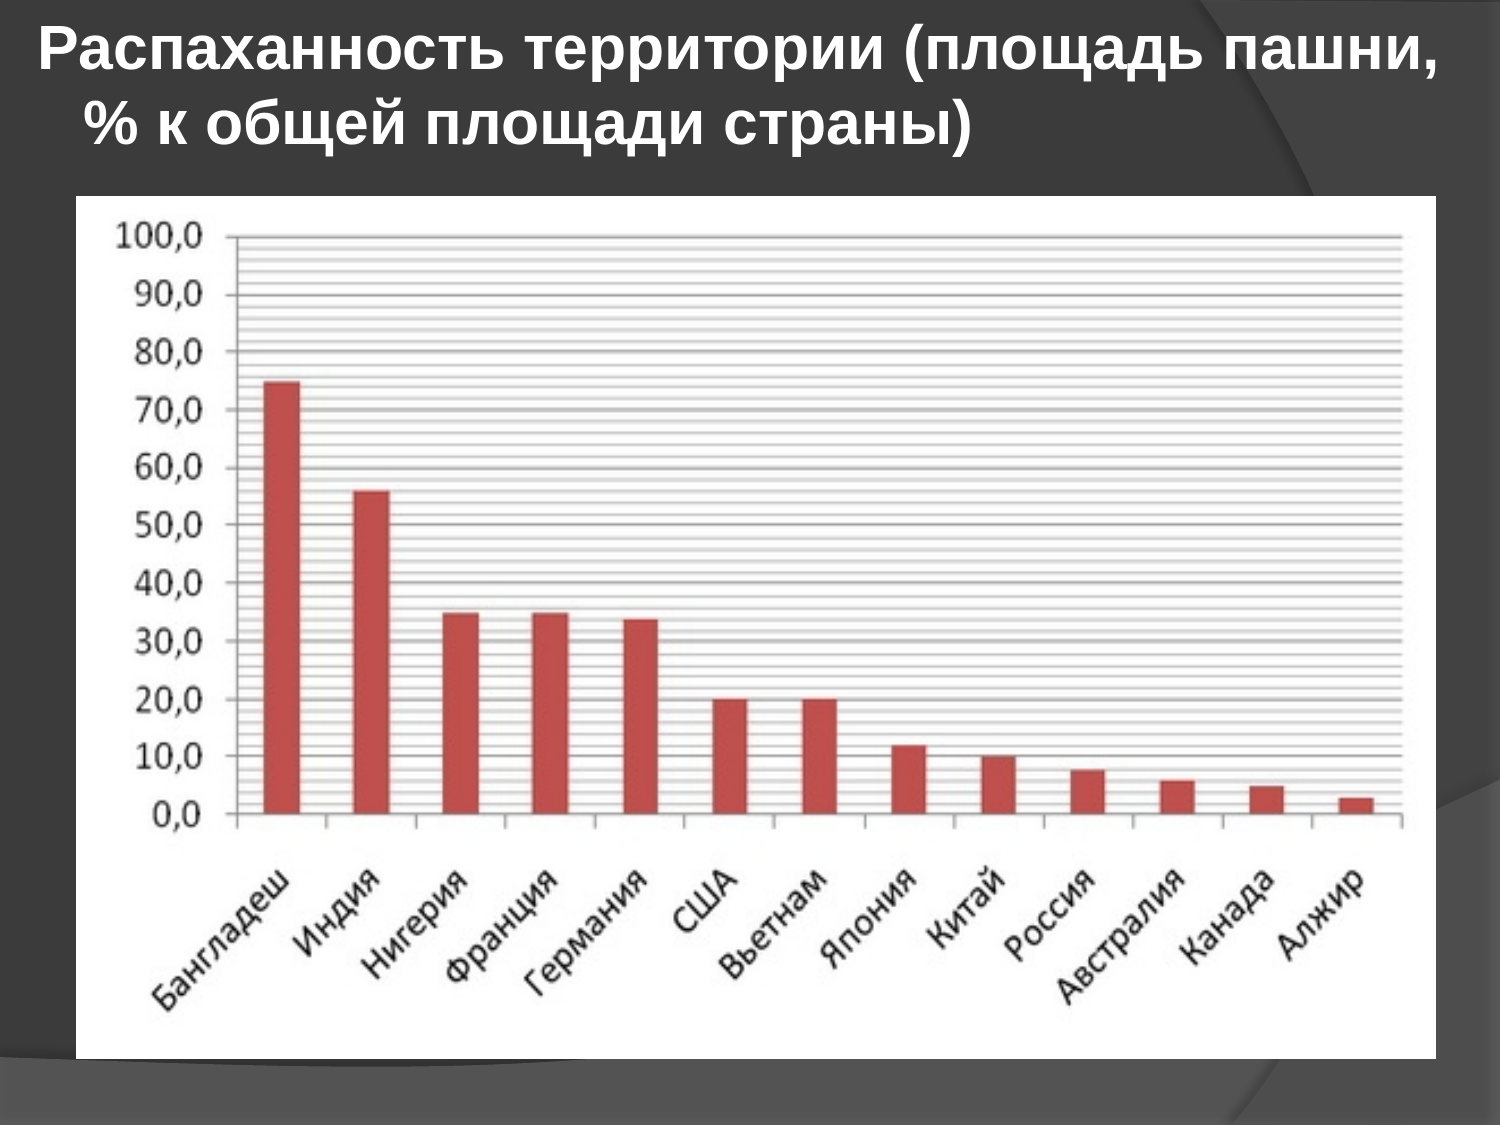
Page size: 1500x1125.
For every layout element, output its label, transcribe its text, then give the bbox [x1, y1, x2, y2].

picture [76, 195, 1436, 1059]
list Распаханность территории (площадь пашни, % к общей площади страны) [0, 0, 1500, 1125]
